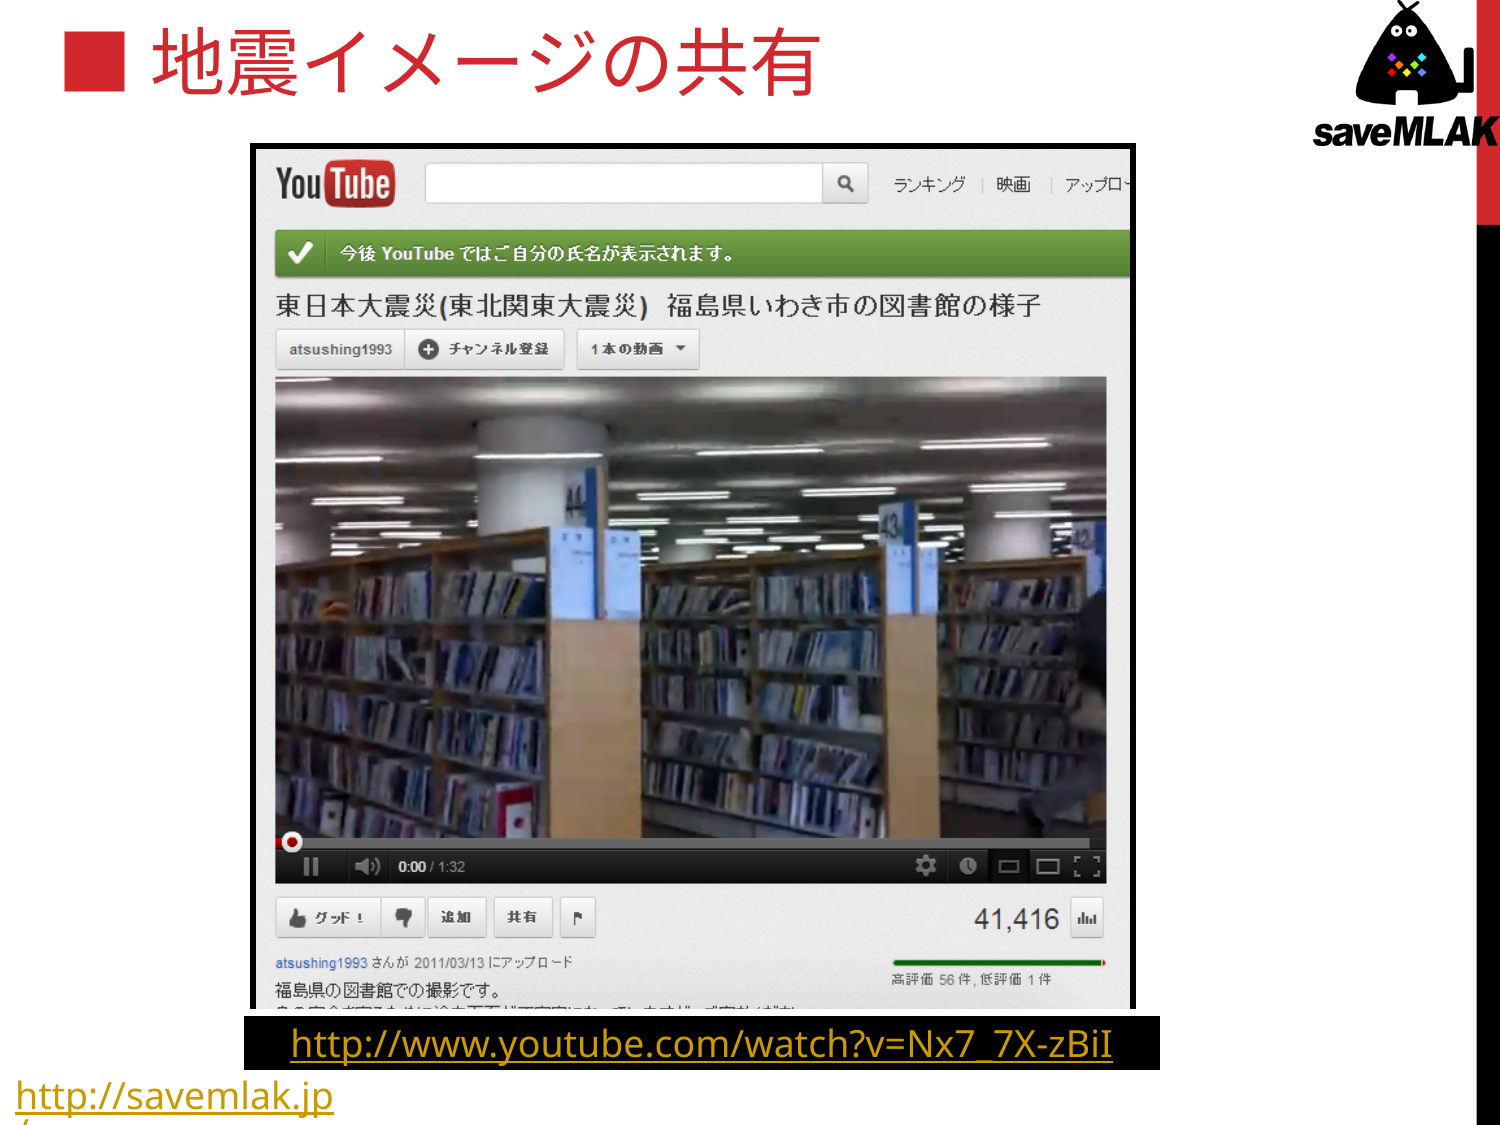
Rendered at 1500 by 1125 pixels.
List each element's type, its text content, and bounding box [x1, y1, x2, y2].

text_box http://savemlak.jp/ [0, 1064, 352, 1125]
title ■地震イメージの共有 [42, 40, 1281, 114]
picture [1313, 0, 1500, 146]
picture [256, 148, 1130, 1041]
text_box http://www.youtube.com/watch?v=Nx7_7X-zBiI [240, 1012, 1164, 1074]
